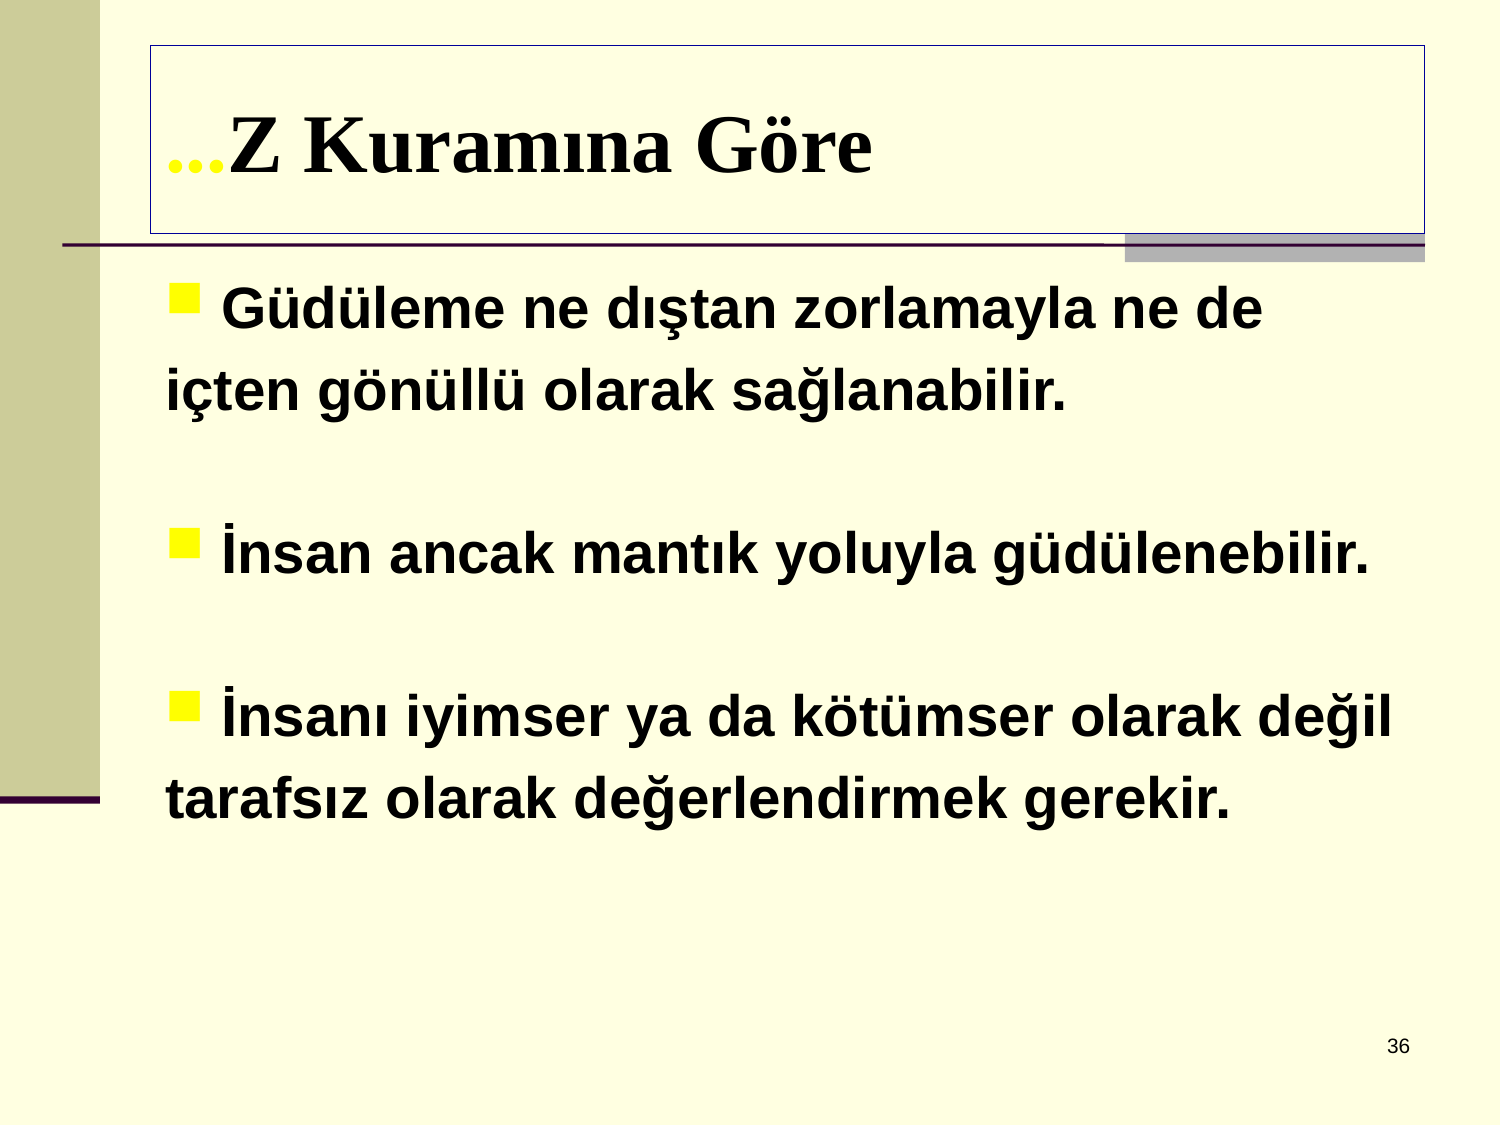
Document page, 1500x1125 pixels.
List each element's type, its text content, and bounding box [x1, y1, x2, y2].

slide_number 36 [1112, 1024, 1426, 1101]
list Güdüleme ne dıştan zorlamayla ne de içten gönüllü olarak sağlanabilir. İnsan ancak mantık yoluyla güdülenebilir. İnsanı iyimser ya da kötümser olarak değil tarafsız olarak değerlendirmek gerekir. [149, 262, 1426, 1006]
title ...Z Kuramına Göre [149, 45, 1426, 234]
